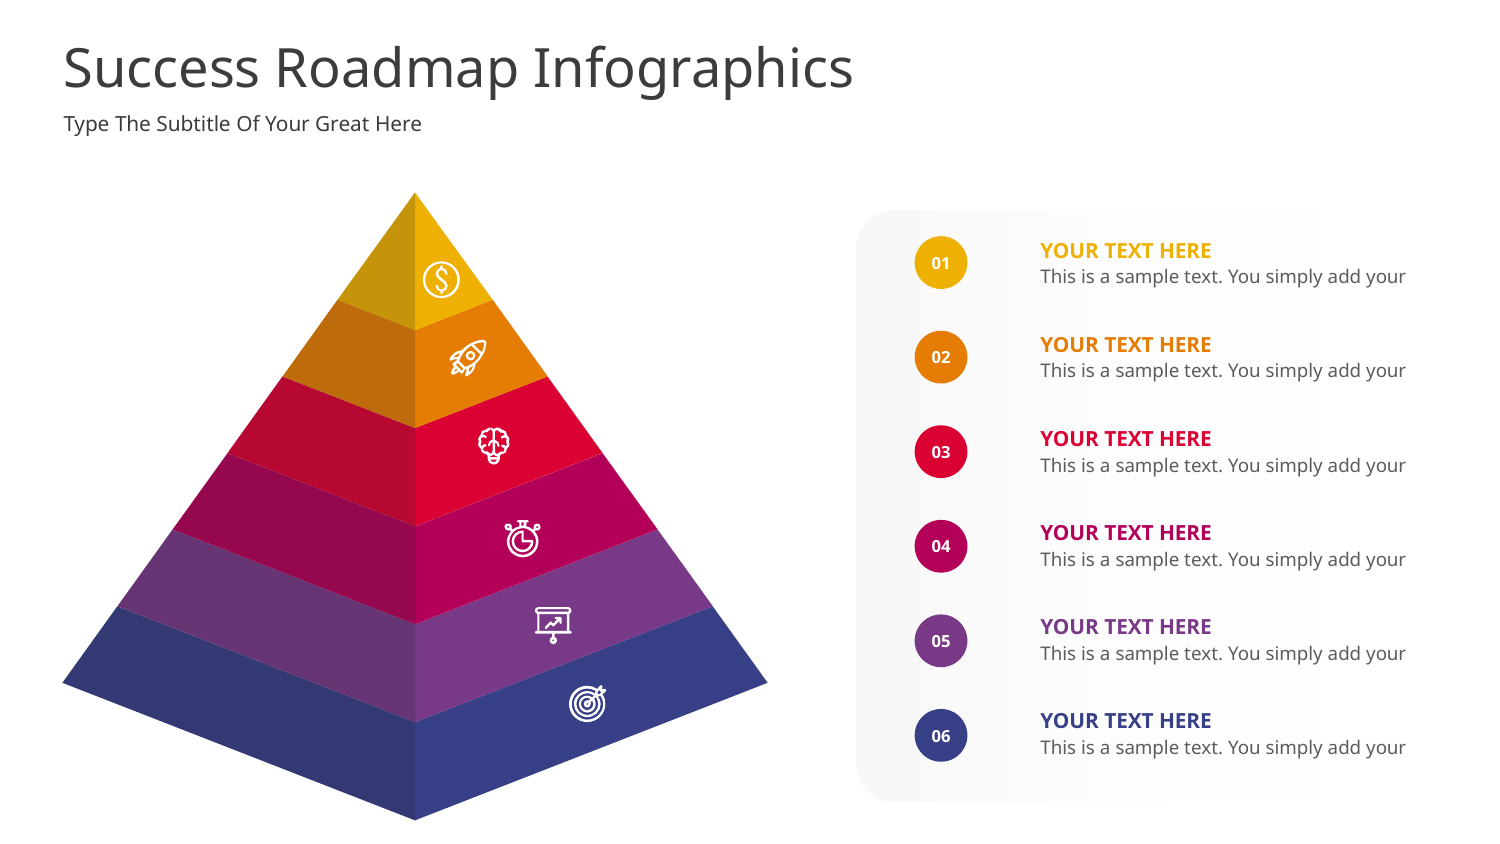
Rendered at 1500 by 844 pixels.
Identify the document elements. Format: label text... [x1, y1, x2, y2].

text_box This is a sample text. You simply add your [1040, 641, 1436, 664]
text_box 04 [920, 536, 962, 557]
text_box YOUR TEXT HERE [1040, 331, 1328, 357]
title Success Roadmap Infographics [63, 25, 1437, 107]
text_box YOUR TEXT HERE [1040, 425, 1328, 451]
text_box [422, 261, 461, 299]
text_box YOUR TEXT HERE [1040, 613, 1328, 639]
text_box This is a sample text. You simply add your [1040, 547, 1436, 570]
text_box [854, 208, 1398, 805]
text_box 06 [920, 725, 962, 746]
text_box 01 [920, 252, 962, 273]
text_box [912, 517, 970, 575]
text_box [534, 606, 573, 645]
text_box This is a sample text. You simply add your [1040, 359, 1436, 382]
text_box [912, 328, 970, 386]
text_box 05 [920, 630, 962, 651]
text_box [62, 192, 768, 821]
text_box This is a sample text. You simply add your [1040, 265, 1436, 288]
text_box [503, 519, 541, 558]
text_box This is a sample text. You simply add your [1040, 735, 1436, 758]
text_box [912, 234, 970, 292]
text_box [912, 706, 970, 764]
text_box 03 [920, 441, 962, 462]
text_box YOUR TEXT HERE [1040, 707, 1328, 733]
text_box YOUR TEXT HERE [1040, 237, 1328, 263]
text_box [448, 339, 487, 377]
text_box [477, 427, 511, 465]
text_box 02 [920, 347, 962, 368]
text_box This is a sample text. You simply add your [1040, 453, 1436, 476]
text_box [912, 612, 970, 670]
list Type The Subtitle Of Your Great Here [63, 108, 1437, 138]
text_box [912, 423, 970, 481]
text_box YOUR TEXT HERE [1040, 519, 1328, 545]
